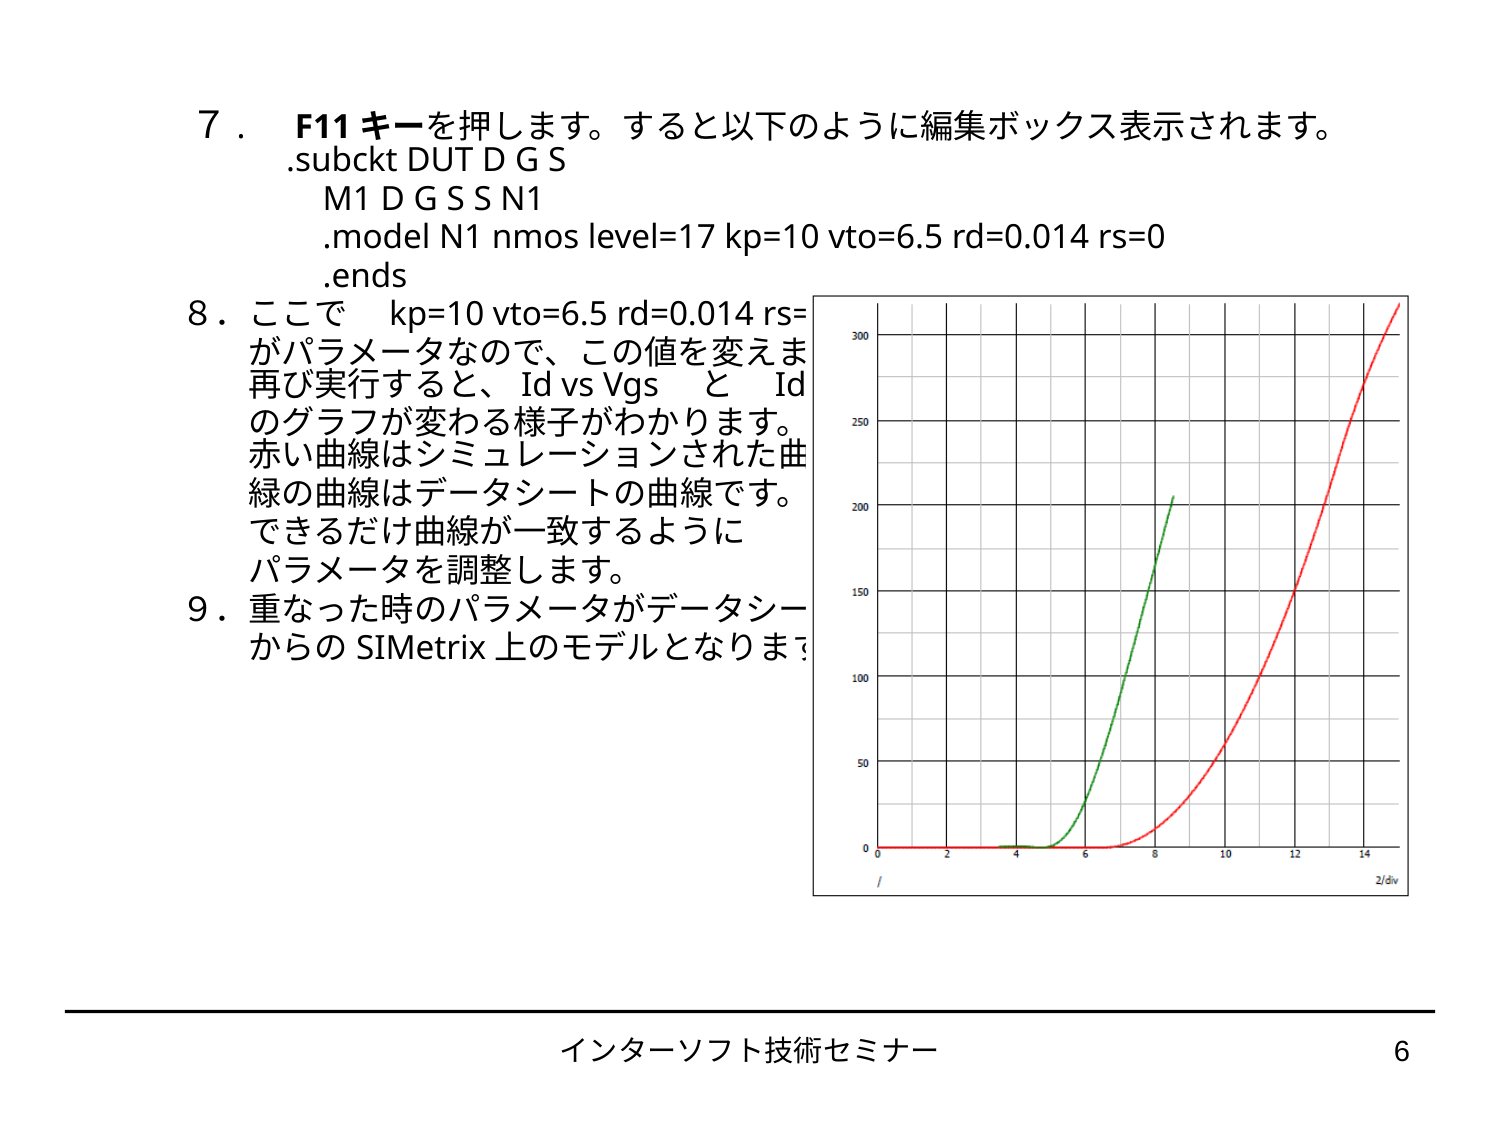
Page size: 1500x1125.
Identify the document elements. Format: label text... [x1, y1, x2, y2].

slide_number 6 [1074, 1024, 1425, 1103]
list ７. F11キーを押します。すると以下のように編集ボックス表示されます。 .subckt DUT D G S M1 D G S S N1 .model N1 nmos level=17 kp=10 vto=6.5 rd=0.014 rs=0 .ends ８．ここで kp=10 vto=6.5 rd=0.014 rs=0 がパラメータなので、この値を変えます。 再び実行すると、Id vs Vgs と Id-vs-Vds のグラフが変わる様子がわかります。 赤い曲線はシミュレーションされた曲線 緑の曲線はデータシートの曲線です。 できるだけ曲線が一致するように パラメータを調整します。 ９．重なった時のパラメータがデータシート からのSIMetrix上のモデルとなります。 [100, 54, 1429, 965]
picture [805, 290, 1431, 903]
text_box [64, 1009, 1436, 1014]
footer インターソフト技術セミナー [512, 1024, 988, 1103]
